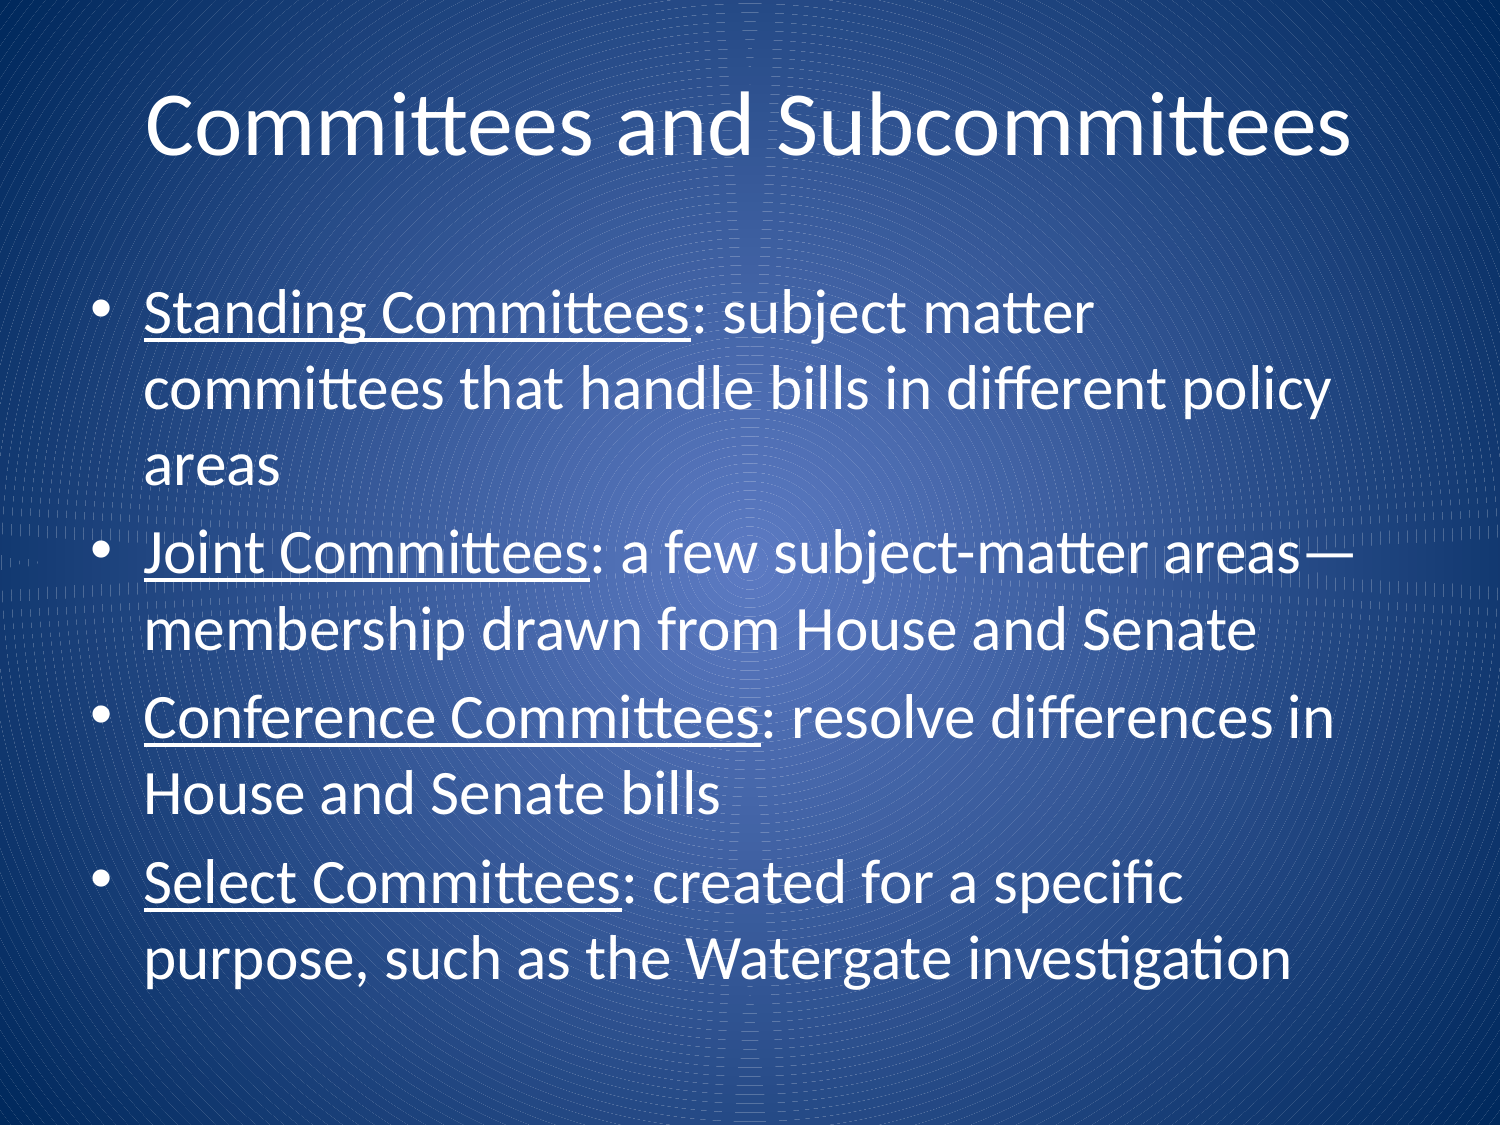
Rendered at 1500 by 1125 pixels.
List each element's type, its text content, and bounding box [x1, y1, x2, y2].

list Standing Committees: subject matter committees that handle bills in different policy areas Joint Committees: a few subject-matter areas—membership drawn from House and Senate Conference Committees: resolve differences in House and Senate bills Select Committees: created for a specific purpose, such as the Watergate investigation [75, 262, 1425, 1005]
title Committees and Subcommittees [75, 24, 1425, 213]
